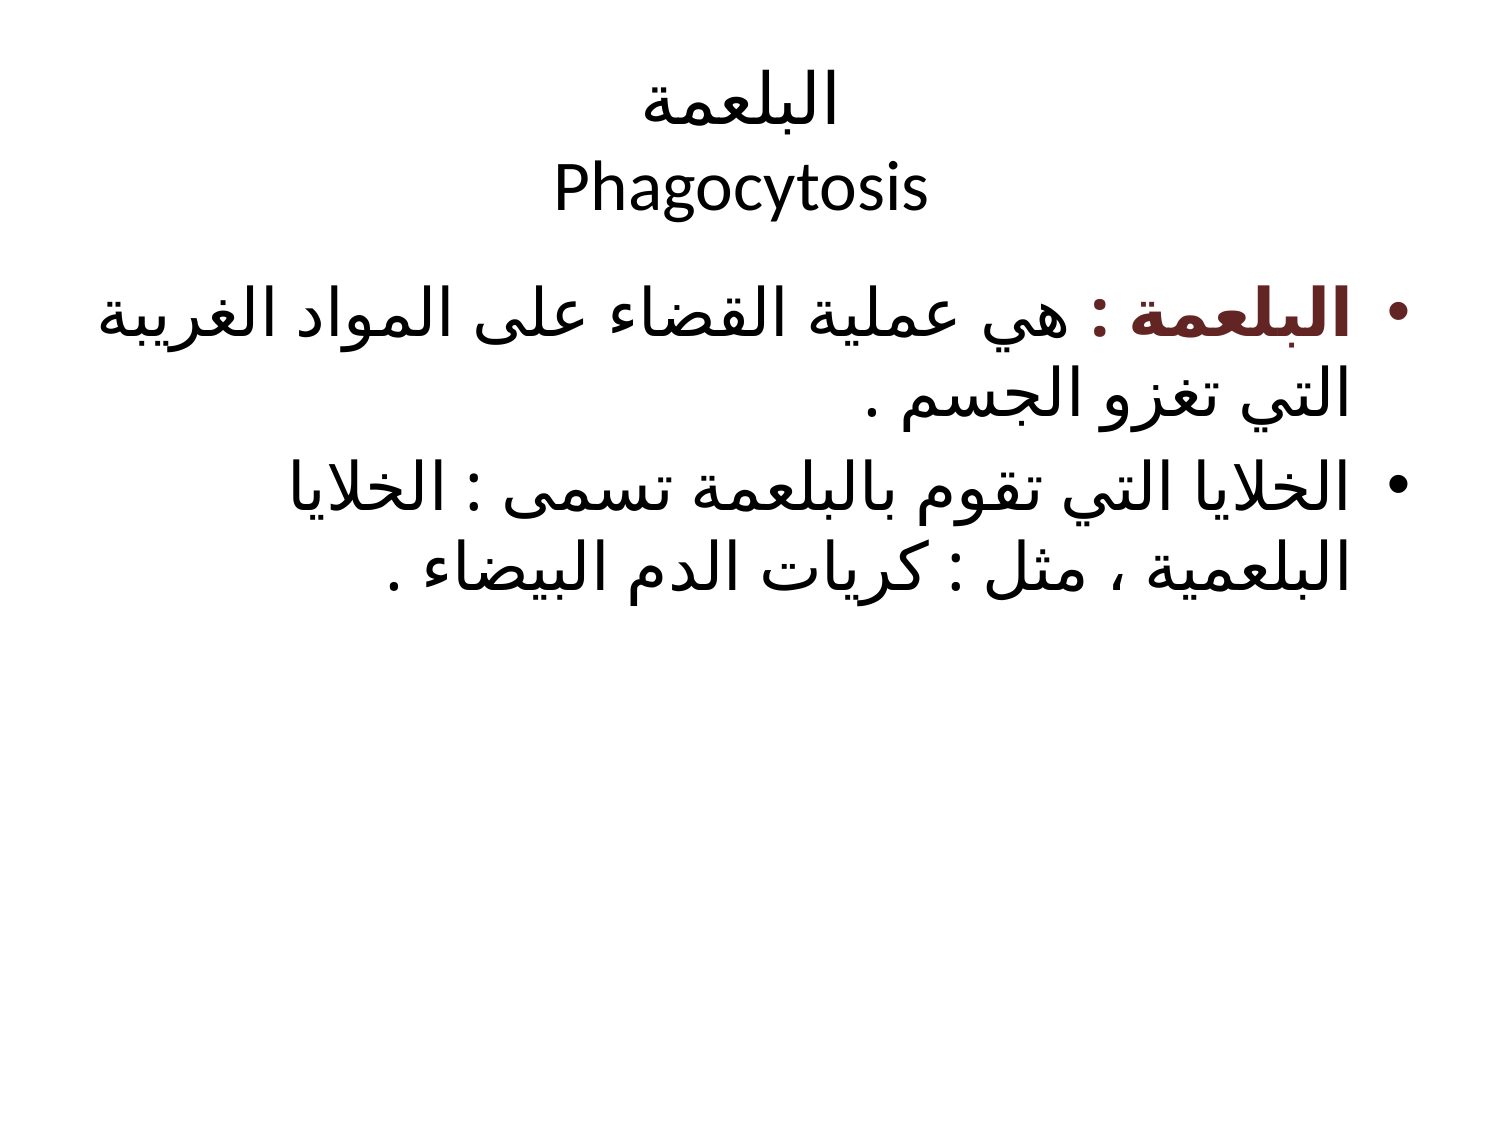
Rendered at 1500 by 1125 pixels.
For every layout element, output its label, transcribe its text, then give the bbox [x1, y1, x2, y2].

title البلعمة Phagocytosis [75, 45, 1425, 233]
list البلعمة : هي عملية القضاء على المواد الغريبة التي تغزو الجسم . الخلايا التي تقوم بالبلعمة تسمى : الخلايا البلعمية ، مثل : كريات الدم البيضاء . [75, 262, 1425, 1005]
